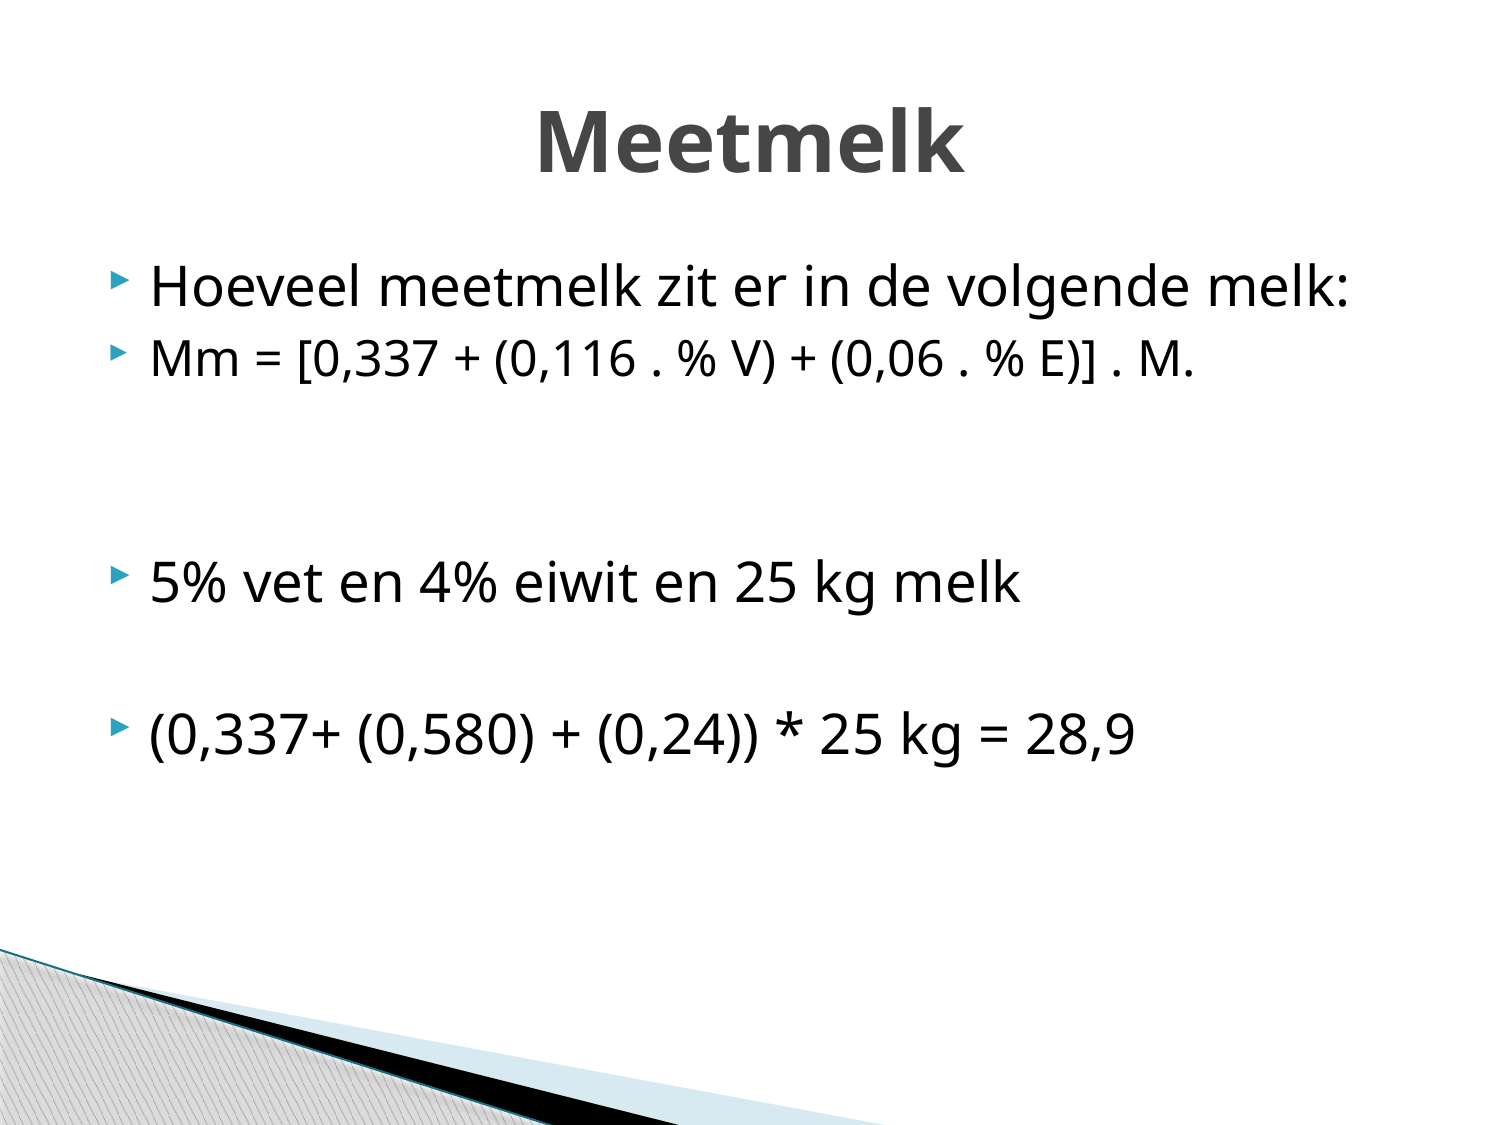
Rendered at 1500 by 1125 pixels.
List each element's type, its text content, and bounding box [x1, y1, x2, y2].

title Meetmelk [75, 45, 1425, 233]
list Hoeveel meetmelk zit er in de volgende melk: Mm = [0,337 + (0,116 . % V) + (0,06 . % E)] . M. 5% vet en 4% eiwit en 25 kg melk (0,337+ (0,580) + (0,24)) * 25 kg = 28,9 [75, 243, 1425, 986]
